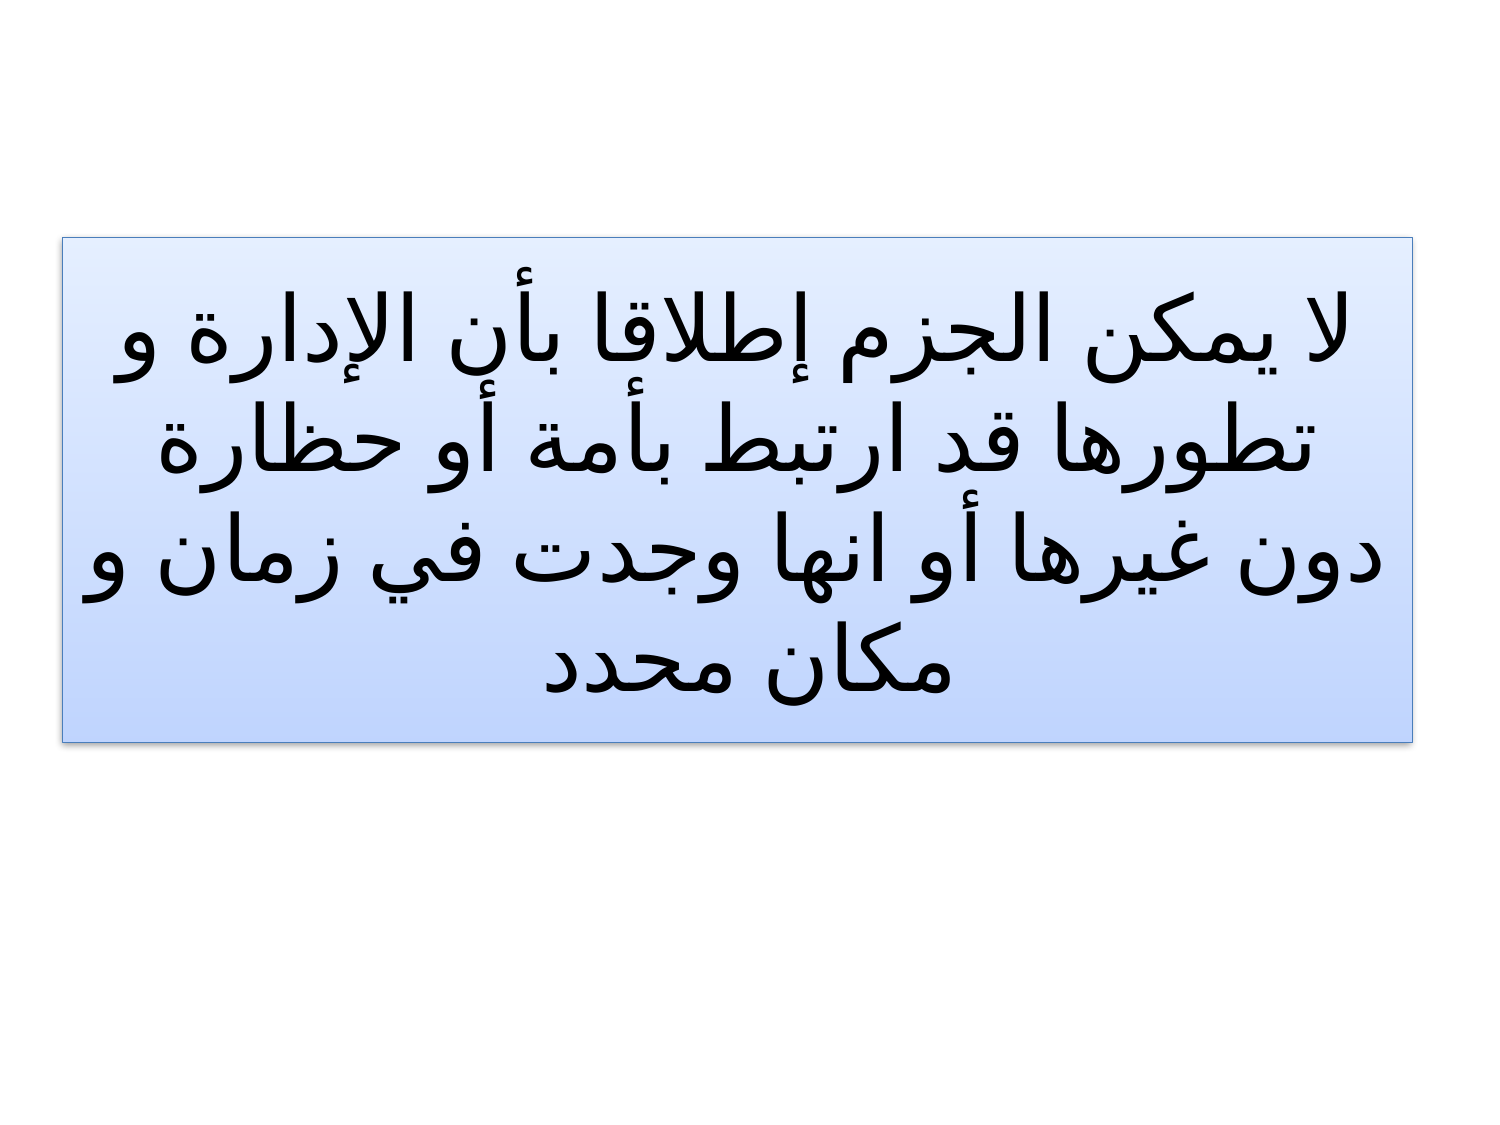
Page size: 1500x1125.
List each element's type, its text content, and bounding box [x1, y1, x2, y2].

title لا يمكن الجزم إطلاقا بأن الإدارة و تطورها قد ارتبط بأمة أو حظارة دون غيرها أو انها وجدت في زمان و مكان محدد [62, 237, 1413, 743]
